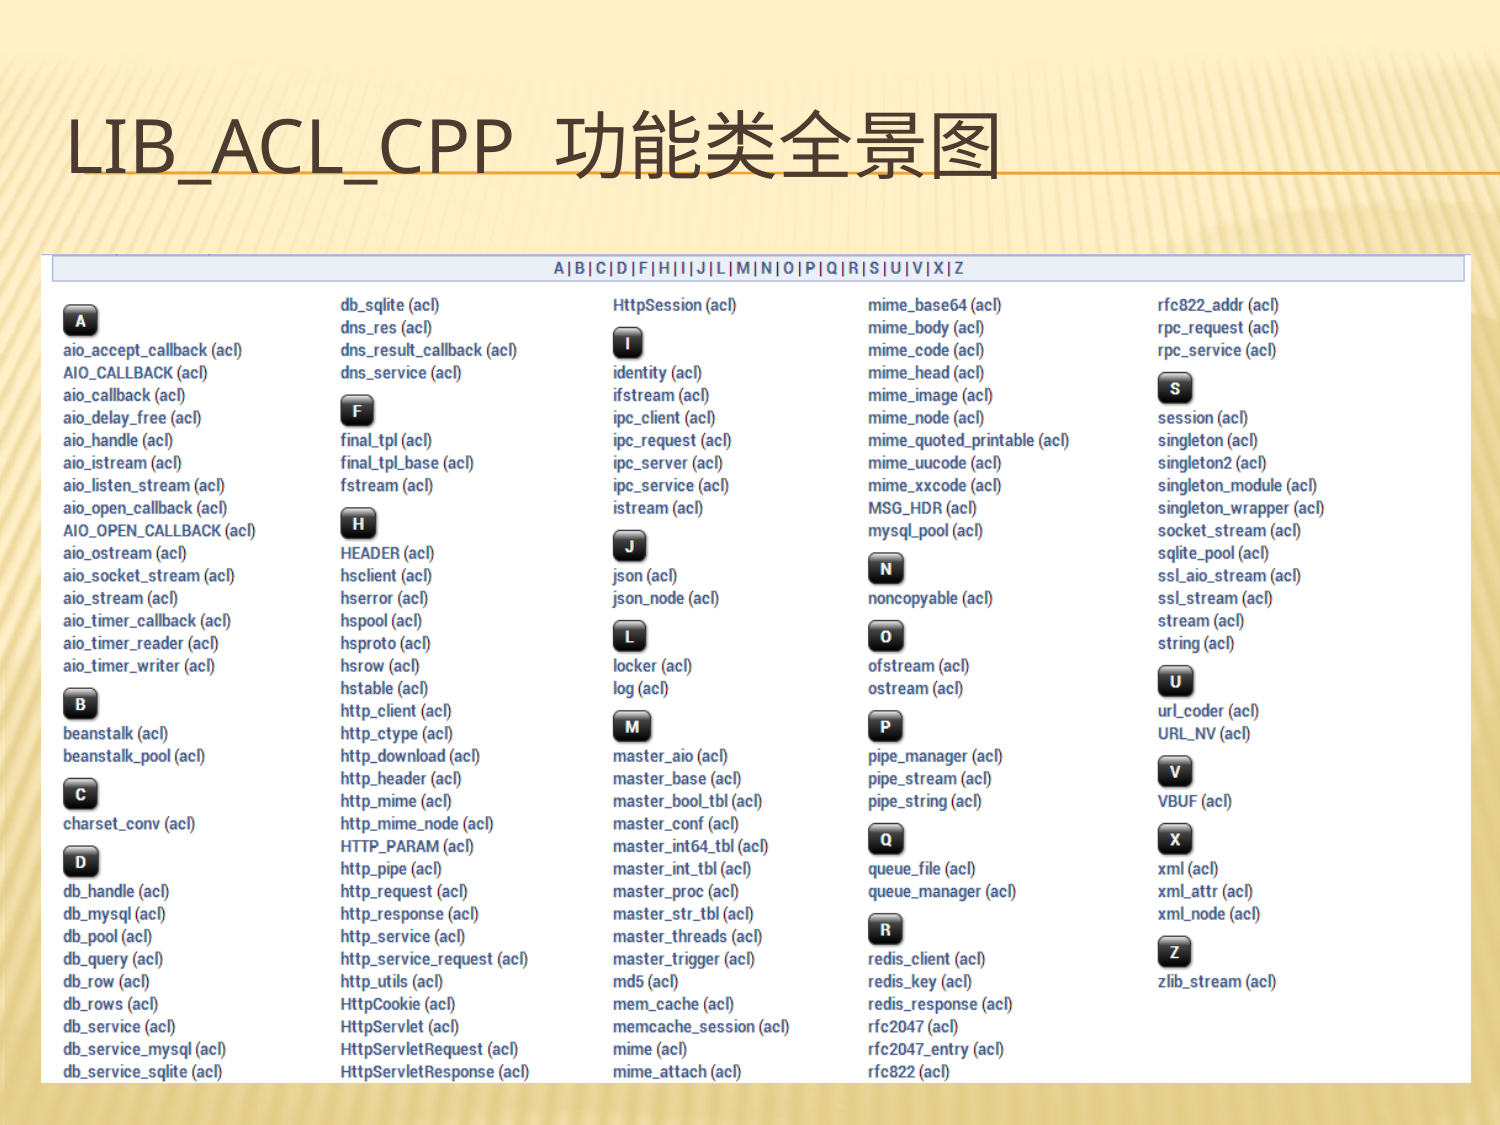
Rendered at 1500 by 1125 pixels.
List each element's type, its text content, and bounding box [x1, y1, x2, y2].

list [40, 254, 1471, 1083]
title Lib_acl_cpp 功能类全景图 [50, 75, 1475, 213]
